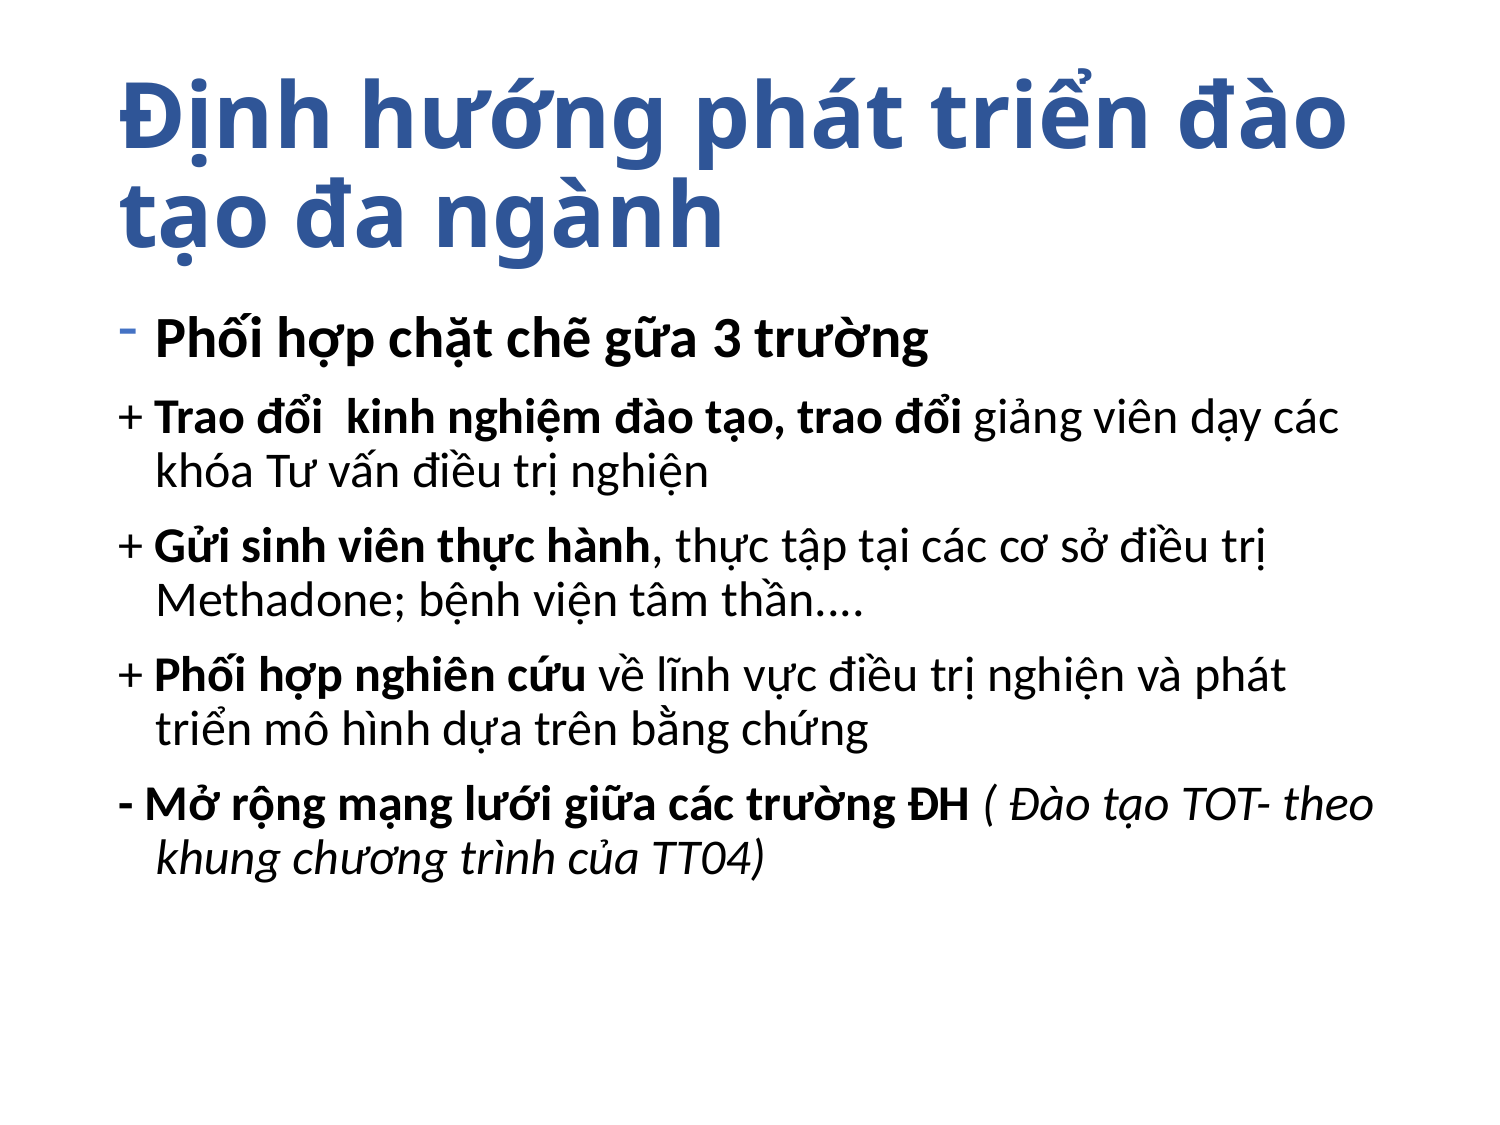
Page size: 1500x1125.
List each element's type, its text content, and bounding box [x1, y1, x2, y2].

title Định hướng phát triển đào tạo đa ngành [103, 59, 1397, 278]
list Phối hợp chặt chẽ gữa 3 trường + Trao đổi kinh nghiệm đào tạo, trao đổi giảng viên dạy các khóa Tư vấn điều trị nghiện + Gửi sinh viên thực hành, thực tập tại các cơ sở điều trị Methadone; bệnh viện tâm thần.... + Phối hợp nghiên cứu về lĩnh vực điều trị nghiện và phát triển mô hình dựa trên bằng chứng - Mở rộng mạng lưới giữa các trường ĐH ( Đào tạo TOT- theo khung chương trình của TT04) [103, 299, 1397, 1014]
